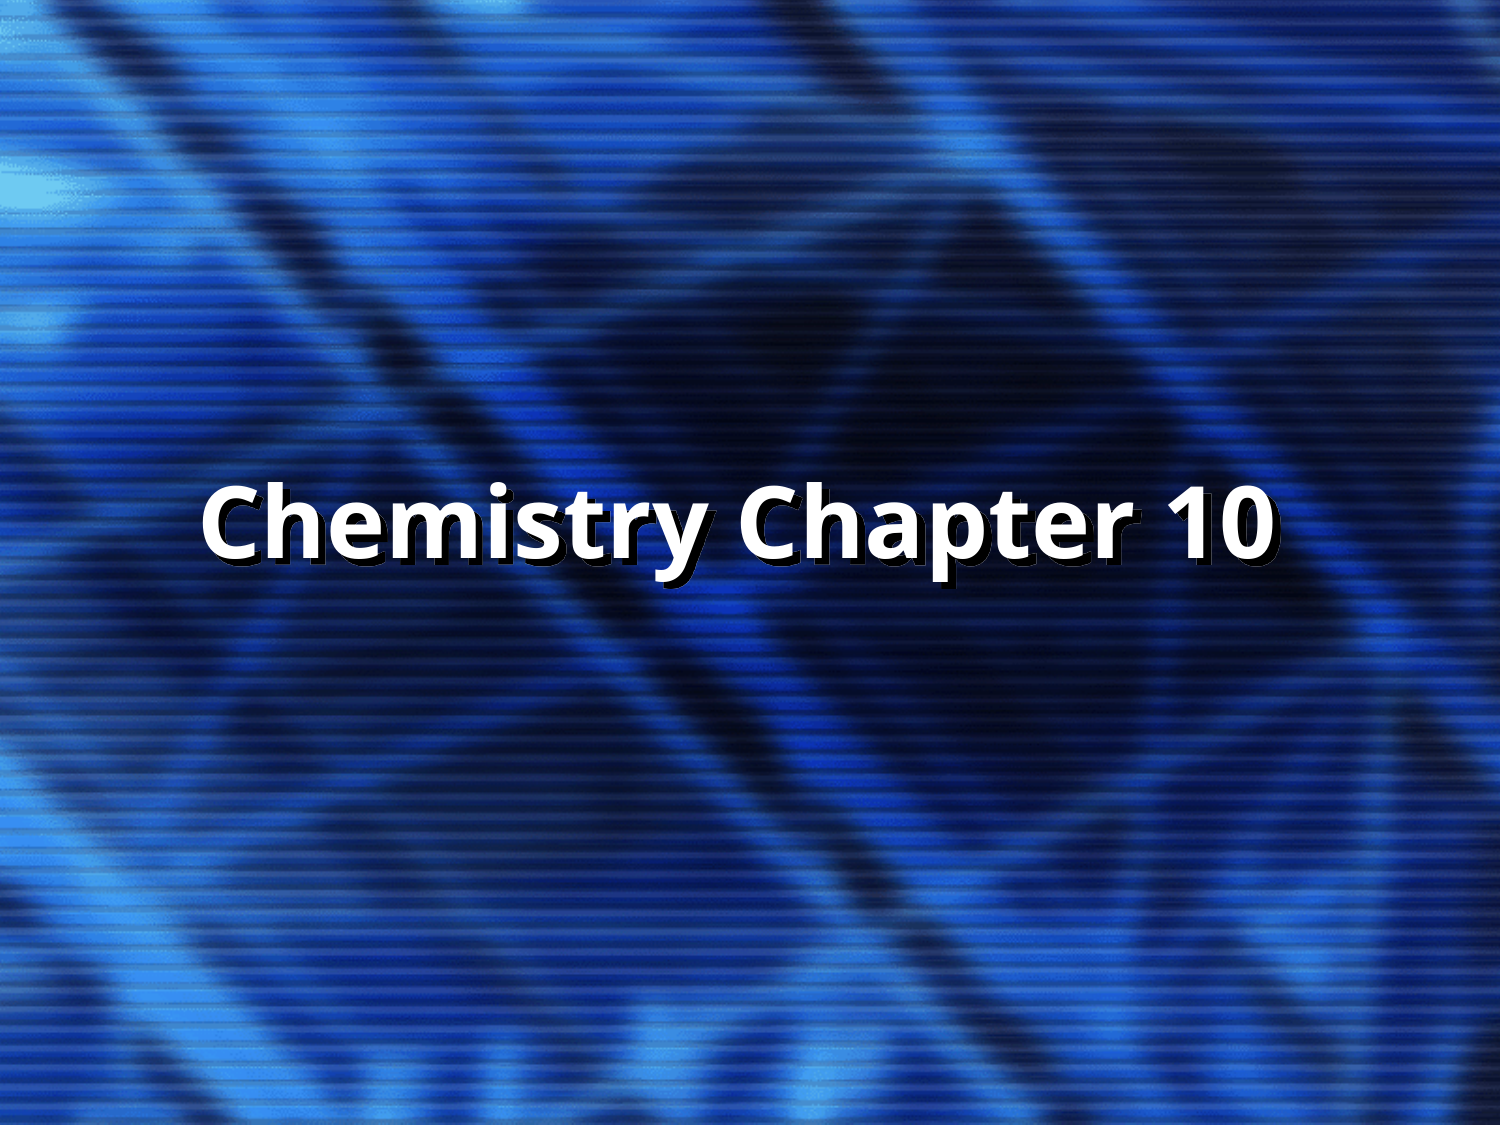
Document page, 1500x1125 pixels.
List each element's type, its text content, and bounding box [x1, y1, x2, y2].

title Chemistry Chapter 10 [99, 437, 1376, 601]
picture [0, 0, 1500, 1125]
